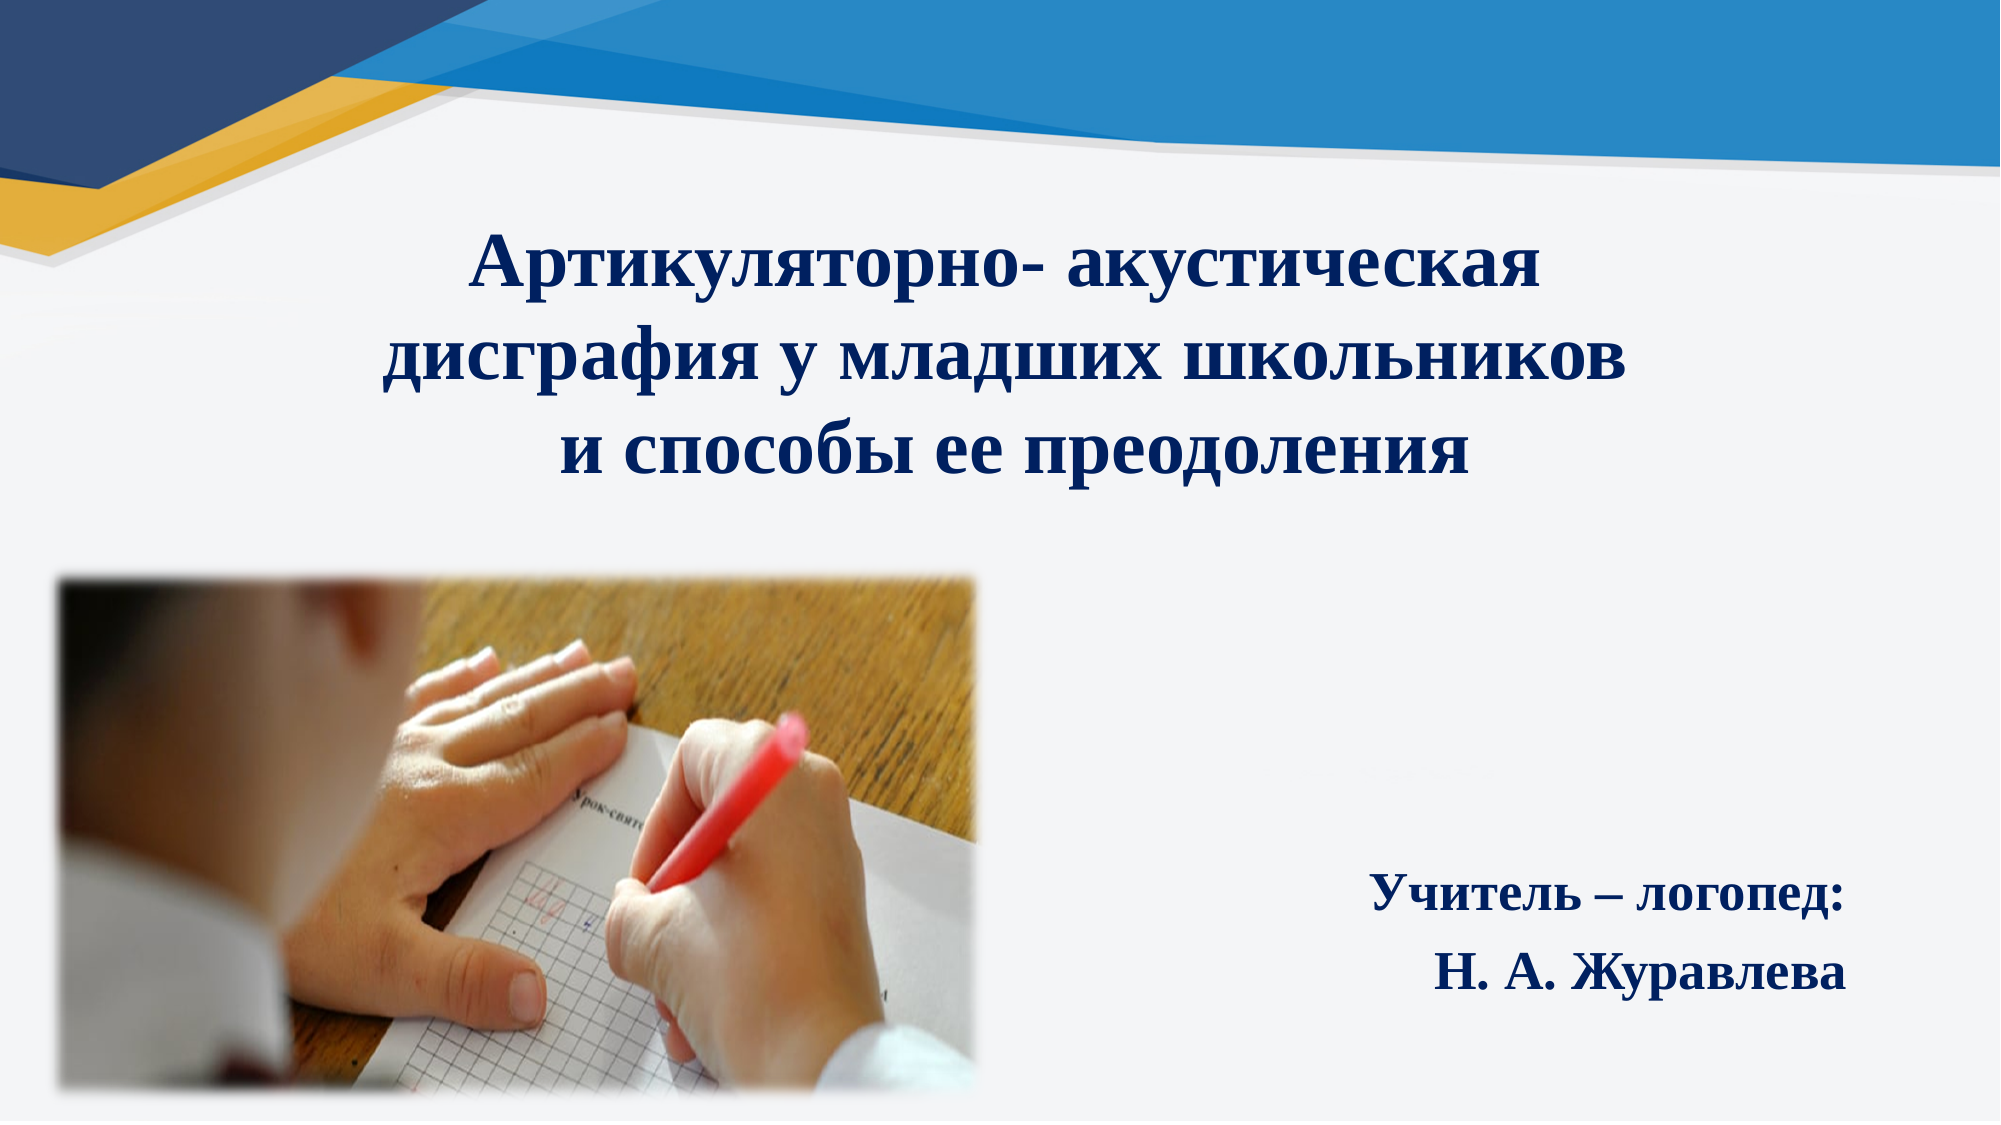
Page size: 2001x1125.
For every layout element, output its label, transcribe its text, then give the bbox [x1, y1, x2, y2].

title Артикуляторно- акустическая дисграфия у младших школьников и способы ее преодоления [362, 196, 1650, 539]
picture [0, 0, 2000, 1125]
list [43, 562, 988, 1106]
list Учитель – логопед: Н. А. Журавлева [1012, 299, 1863, 1014]
